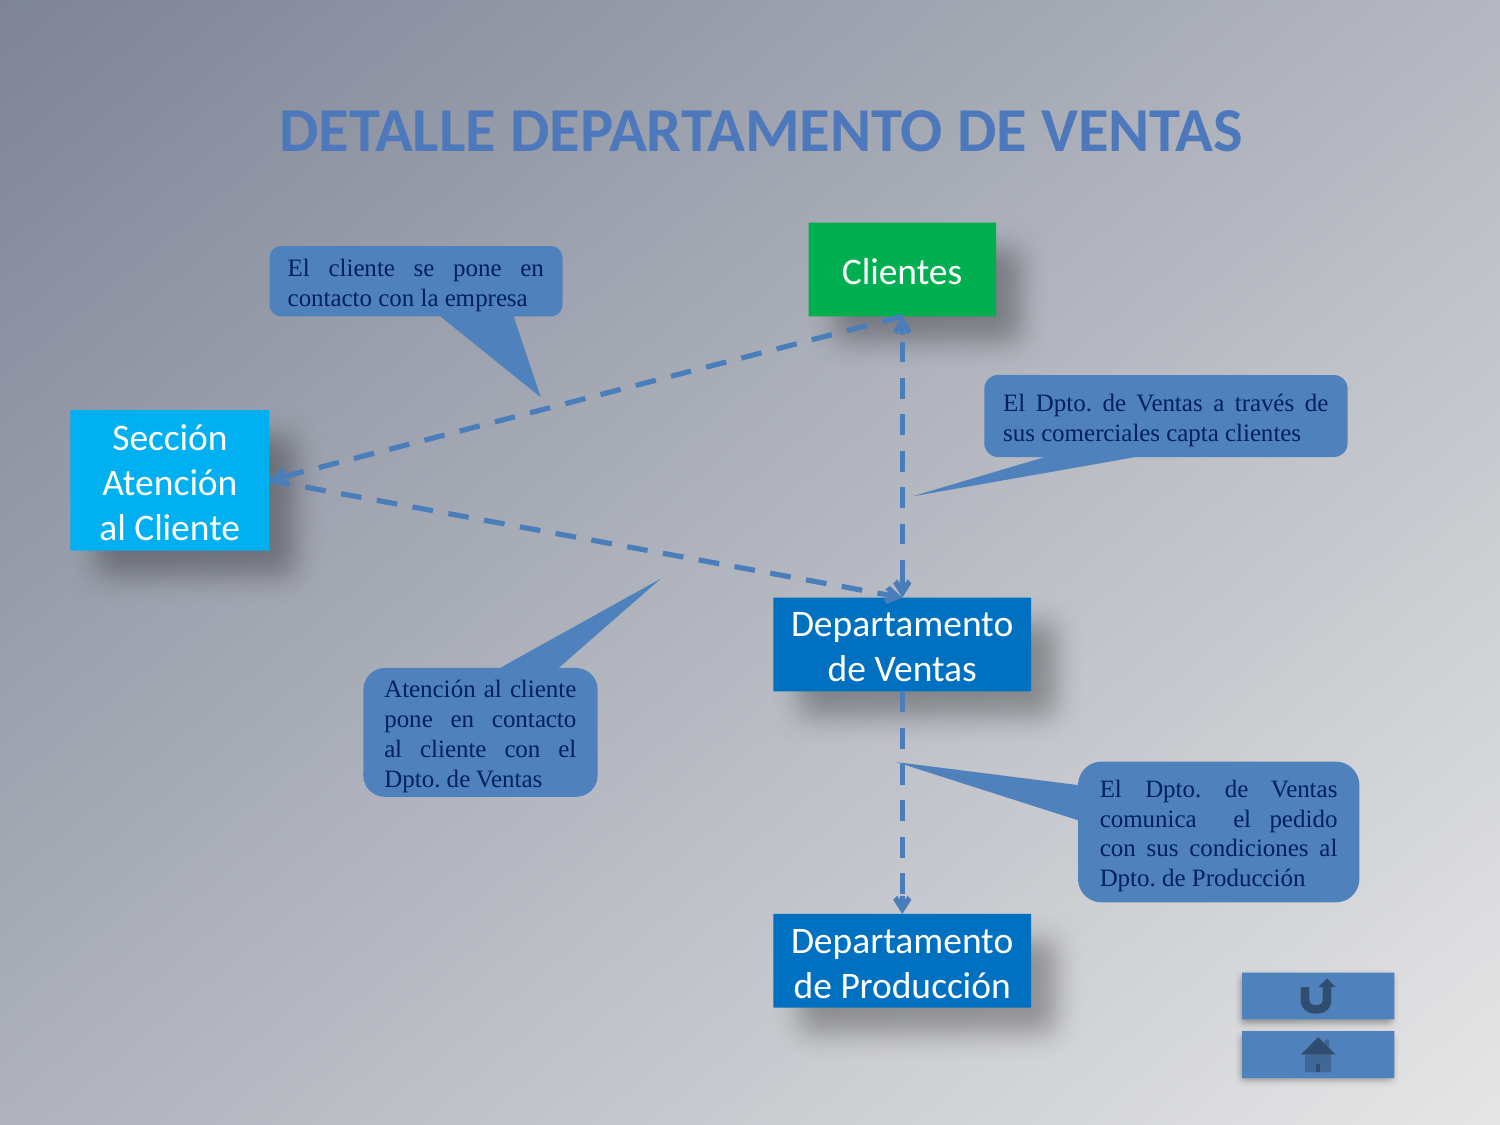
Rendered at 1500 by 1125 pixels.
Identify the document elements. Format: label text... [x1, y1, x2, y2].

text_box Departamento de Producción [771, 912, 1033, 1010]
text_box [1240, 970, 1397, 1022]
text_box Detalle Departamento de ventas [671, 82, 1301, 172]
text_box Departamento de Ventas [771, 595, 1033, 693]
text_box Clientes [806, 220, 998, 318]
text_box Sección Atención al Cliente [68, 408, 272, 553]
text_box El Dpto. de Ventas comunica el pedido con sus condiciones al Dpto. de Producción [894, 759, 1362, 905]
text_box [1240, 1029, 1397, 1080]
text_box Detalle Departamento de ventas [222, 82, 501, 172]
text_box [269, 480, 903, 598]
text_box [503, 81, 669, 478]
text_box Atención al cliente pone en contacto al cliente con el Dpto. de Ventas [361, 665, 600, 799]
text_box El Dpto. de Ventas a través de sus comerciales capta clientes [910, 372, 1350, 499]
text_box El cliente se pone en contacto con la empresa [267, 243, 498, 366]
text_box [503, 605, 669, 716]
